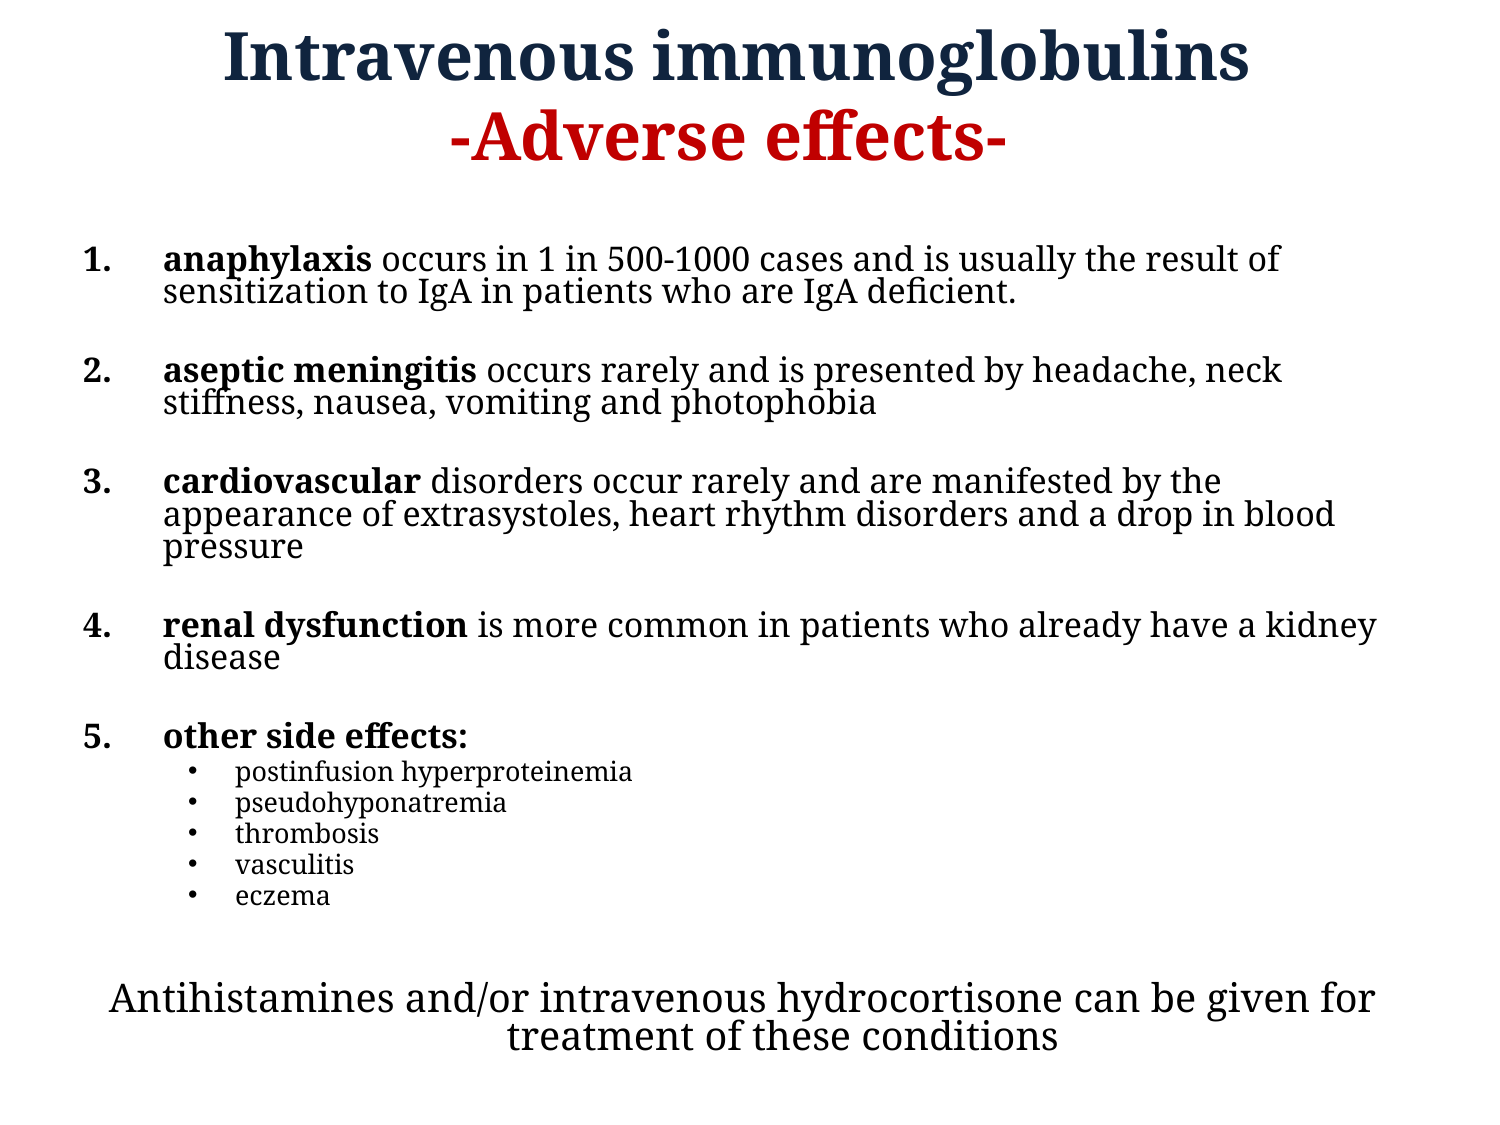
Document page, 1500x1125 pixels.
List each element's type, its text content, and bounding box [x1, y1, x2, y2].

title Intravenous immunoglobulins -Adverse effects- [62, 0, 1413, 188]
list anaphylaxis occurs in 1 in 500-1000 cases and is usually the result of sensitization to IgA in patients who are IgA deficient. aseptic meningitis occurs rarely and is presented by headache, neck stiffness, nausea, vomiting and photophobia cardiovascular disorders occur rarely and are manifested by the appearance of extrasystoles, heart rhythm disorders and a drop in blood pressure renal dysfunction is more common in patients who already have a kidney disease other side effects: postinfusion hyperproteinemia pseudohyponatremia thrombosis vasculitis eczema Antihistamines and/or intravenous hydrocortisone can be given for treatment of these conditions [68, 237, 1418, 1075]
